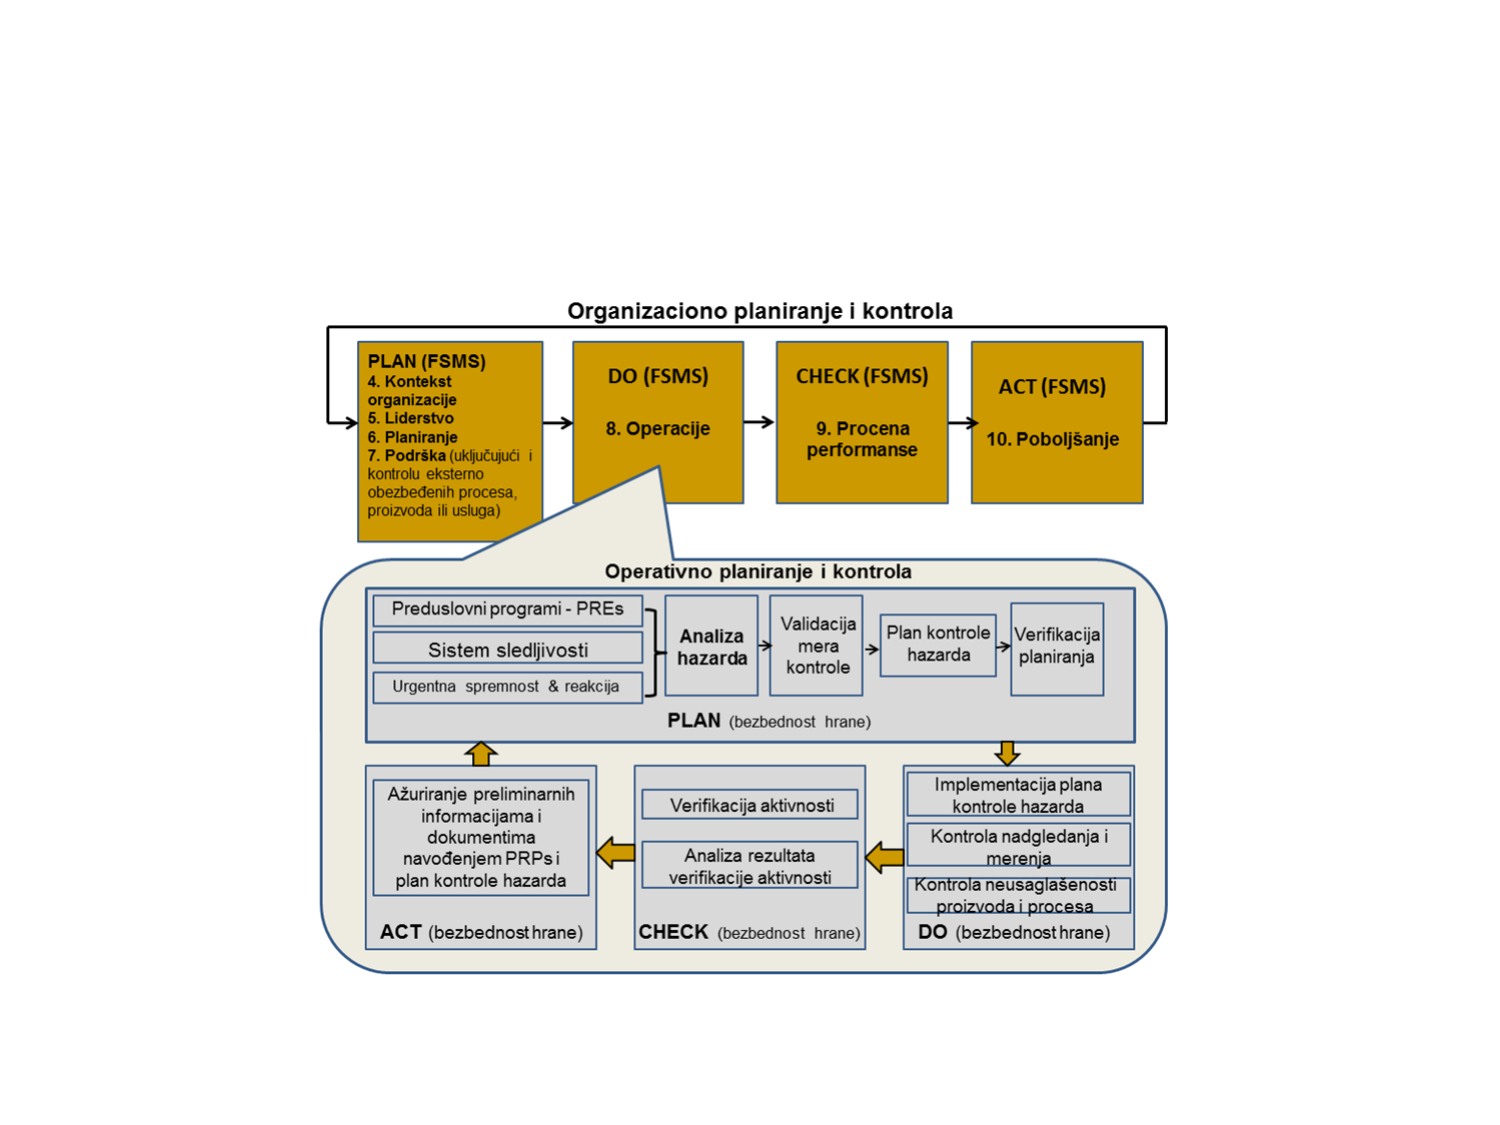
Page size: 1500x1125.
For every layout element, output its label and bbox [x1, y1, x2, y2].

list [289, 287, 1211, 980]
